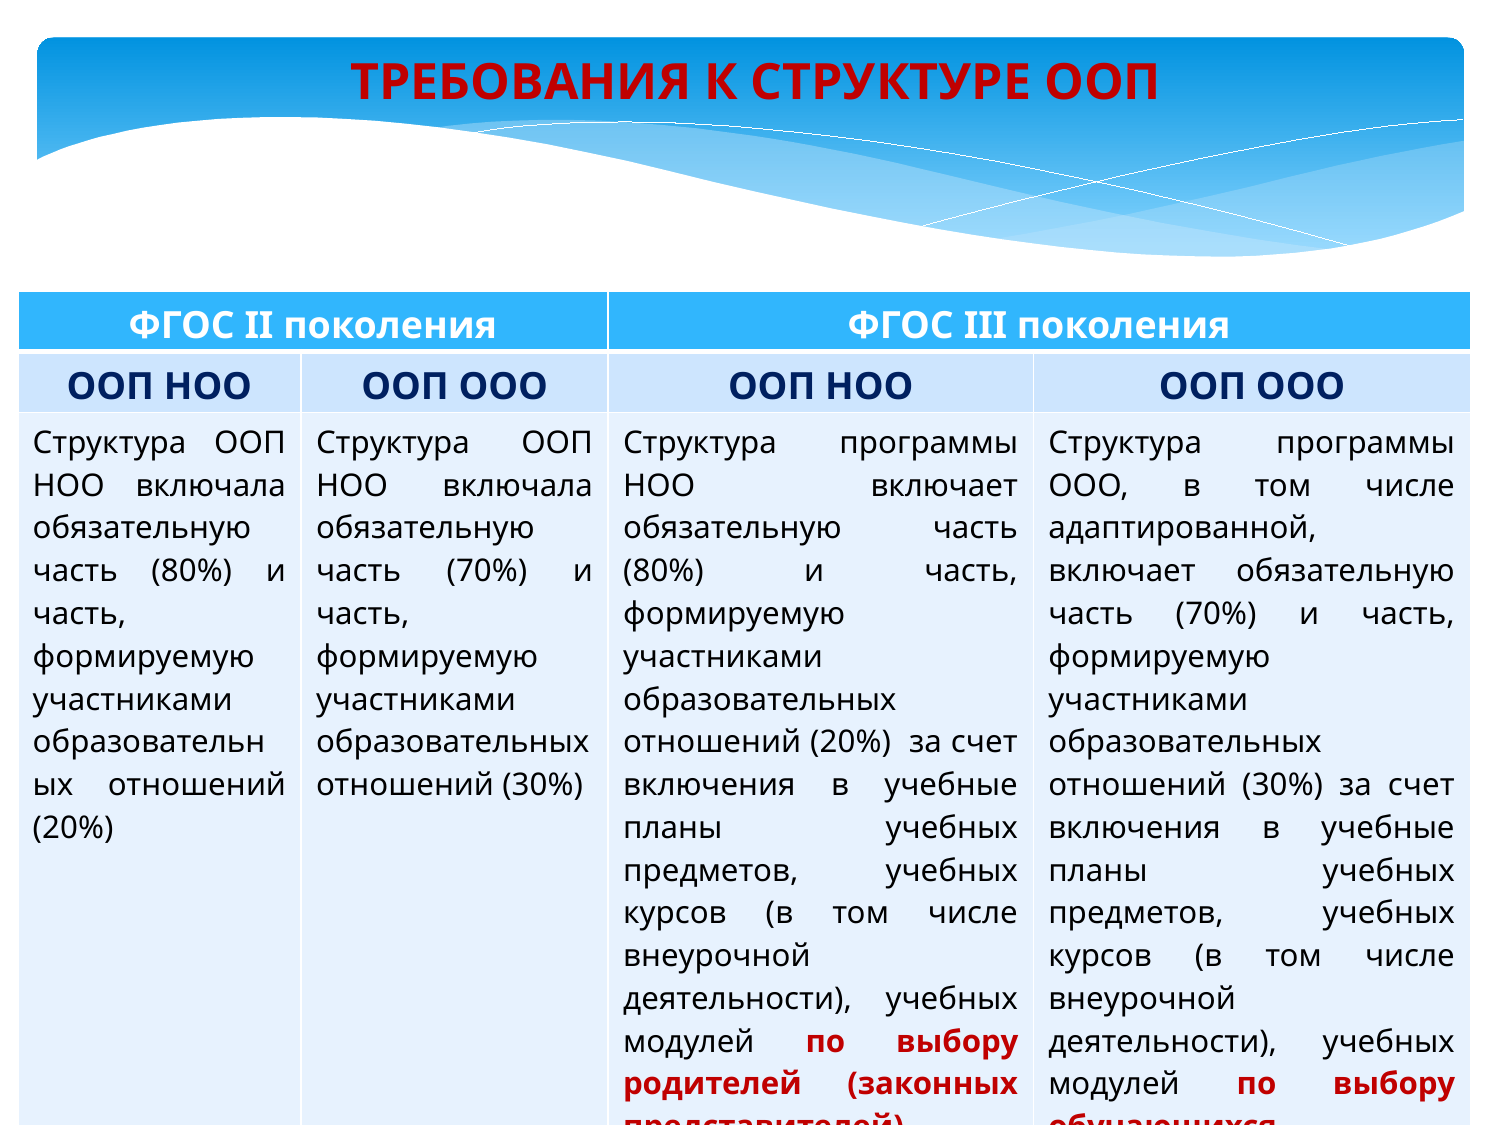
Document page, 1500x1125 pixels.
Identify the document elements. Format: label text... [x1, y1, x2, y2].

table_cell Структура программы ООО, в том числе адаптированной, включает обязательную часть (70%) и часть, формируемую участниками образовательных отношений (30%) за счет включения в учебные планы учебных предметов, учебных курсов (в том числе внеурочной деятельности), учебных модулей по выбору обучающихся, родителей (законных представителей) несовершеннолетних обучающихся из перечня, предлагаемого Организацией. [1034, 413, 1470, 1125]
table_cell Структура программы НОО включает обязательную часть (80%) и часть, формируемую участниками образовательных отношений (20%) за счет включения в учебные планы учебных предметов, учебных курсов (в том числе внеурочной деятельности), учебных модулей по выбору родителей (законных представителей) несовершеннолетних обучающихся из перечня, предлагаемого Организацией. [609, 413, 1033, 1125]
table_cell ООП ООО [302, 354, 607, 412]
table_cell Структура ООП НОО включала обязательную часть (80%) и часть, формируемую участниками образовательных отношений (20%) [19, 413, 300, 1125]
table_cell Структура ООП НОО включала обязательную часть (70%) и часть, формируемую участниками образовательных отношений (30%) [302, 413, 607, 1125]
table_cell ООП НОО [609, 354, 1033, 412]
table_header ФГОС II поколения [19, 292, 607, 349]
table_cell ООП НОО [19, 354, 300, 412]
table_header ФГОС III поколения [609, 292, 1470, 349]
table_cell ООП ООО [1034, 354, 1470, 412]
text_box ТРЕБОВАНИЯ К СТРУКТУРЕ ООП [64, 42, 1447, 118]
